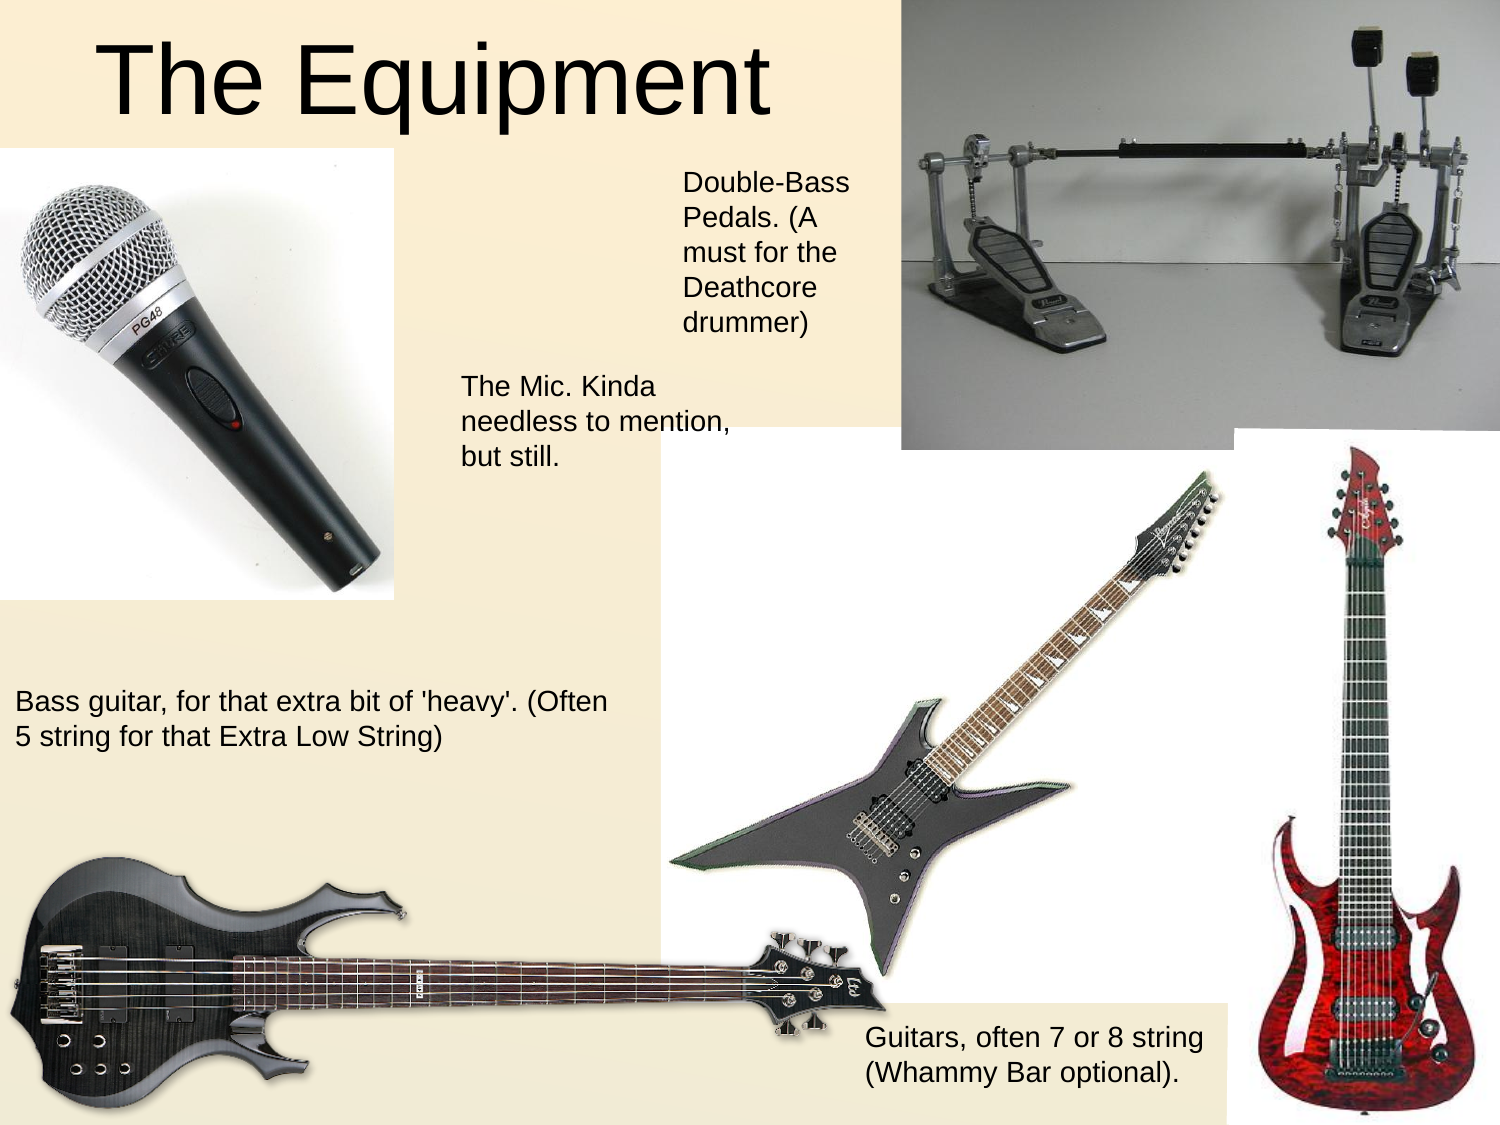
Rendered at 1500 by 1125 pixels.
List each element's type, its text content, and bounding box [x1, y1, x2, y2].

text_box [901, 0, 1500, 450]
text_box Guitars, often 7 or 8 string (Whammy Bar optional). [896, 1003, 1227, 1103]
text_box Bass guitar, for that extra bit of 'heavy'. (Often 5 string for that Extra Low String) [0, 667, 637, 768]
text_box [0, 842, 896, 1125]
text_box [660, 427, 1234, 1003]
text_box Double-Bass Pedals. (A must for the Deathcore drummer) [667, 148, 902, 354]
text_box The Mic. Kinda needless to mention, but still. [445, 352, 770, 488]
title The Equipment [0, 0, 866, 219]
text_box [1226, 428, 1500, 1125]
text_box [0, 148, 394, 600]
